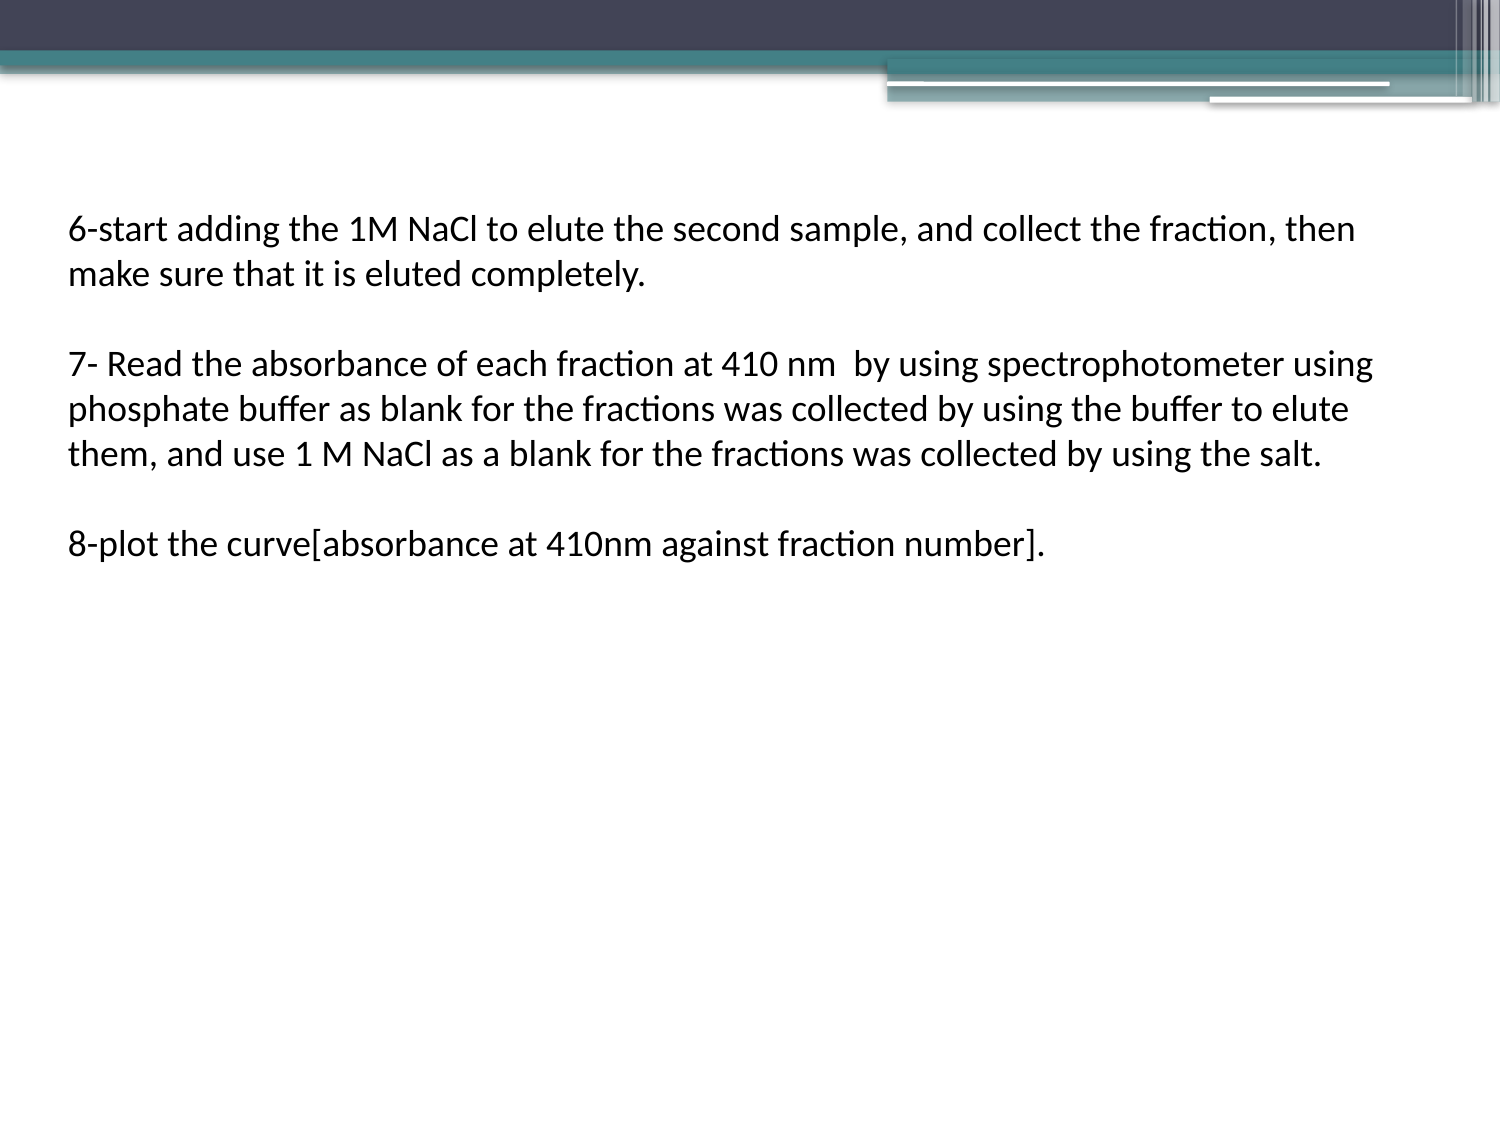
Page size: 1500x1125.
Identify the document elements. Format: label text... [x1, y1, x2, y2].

text_box 6-start adding the 1M NaCl to elute the second sample, and collect the fraction, then make sure that it is eluted completely. 7- Read the absorbance of each fraction at 410 nm by using spectrophotometer using phosphate buffer as blank for the fractions was collected by using the buffer to elute them, and use 1 M NaCl as a blank for the fractions was collected by using the salt. 8-plot the curve[absorbance at 410nm against fraction number]. [53, 196, 1459, 661]
